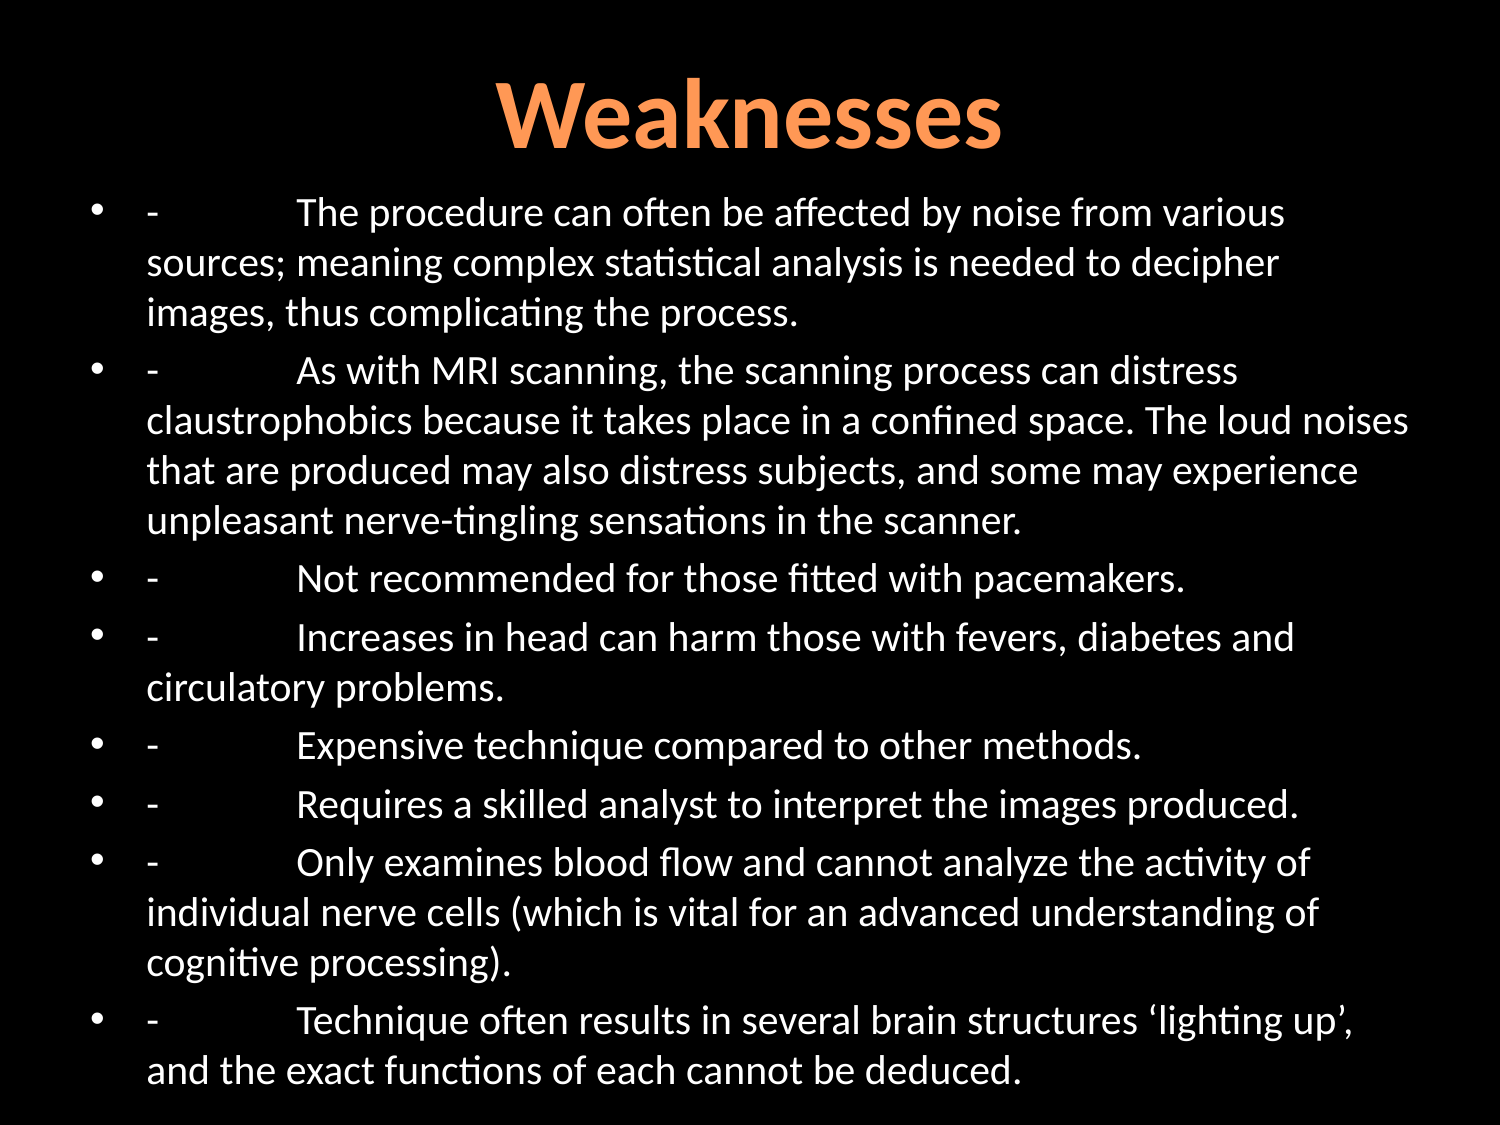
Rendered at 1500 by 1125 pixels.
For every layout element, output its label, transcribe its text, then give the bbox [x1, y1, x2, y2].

title Weaknesses [75, 14, 1425, 176]
list - The procedure can often be affected by noise from various sources; meaning complex statistical analysis is needed to decipher images, thus complicating the process. - As with MRI scanning, the scanning process can distress claustrophobics because it takes place in a confined space. The loud noises that are produced may also distress subjects, and some may experience unpleasant nerve-tingling sensations in the scanner. - Not recommended for those fitted with pacemakers. - Increases in head can harm those with fevers, diabetes and circulatory problems. - Expensive technique compared to other methods. - Requires a skilled analyst to interpret the images produced. - Only examines blood flow and cannot analyze the activity of individual nerve cells (which is vital for an advanced understanding of cognitive processing). - Technique often results in several brain structures ‘lighting up’, and the exact functions of each cannot be deduced. [75, 176, 1425, 920]
